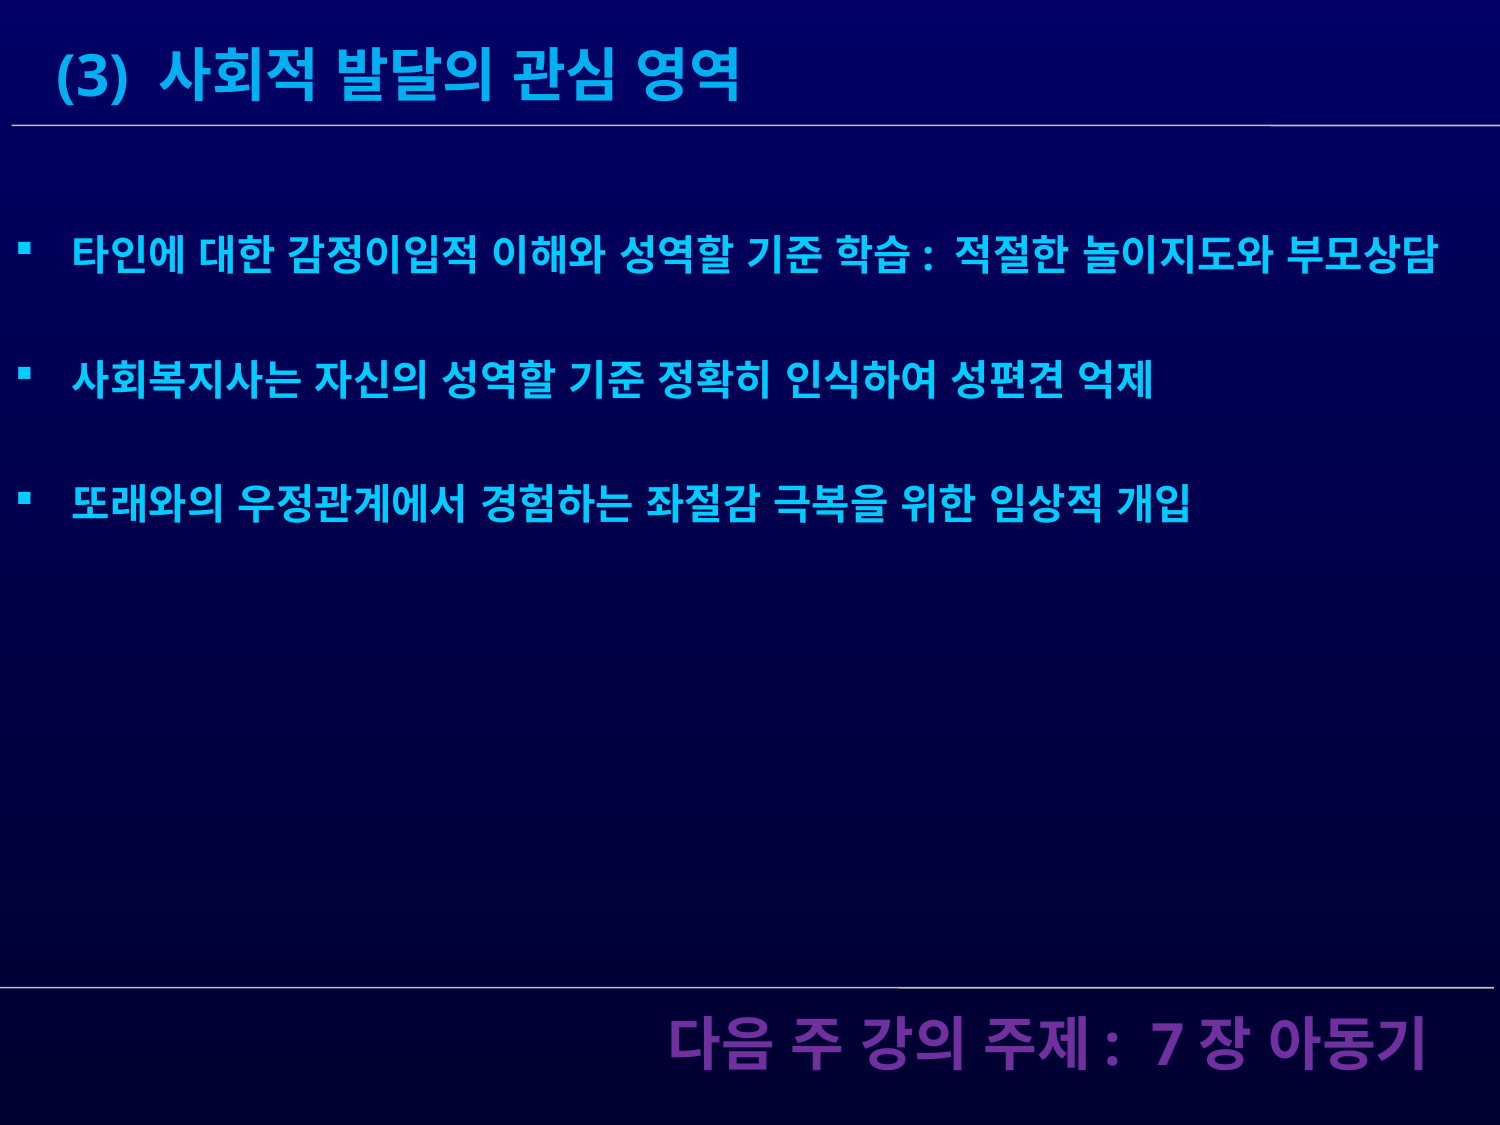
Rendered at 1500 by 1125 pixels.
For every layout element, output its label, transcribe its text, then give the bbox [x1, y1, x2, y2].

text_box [0, 30, 1500, 516]
text_box 다음 주 강의 주제: 7장 아동기 [569, 999, 1500, 1085]
